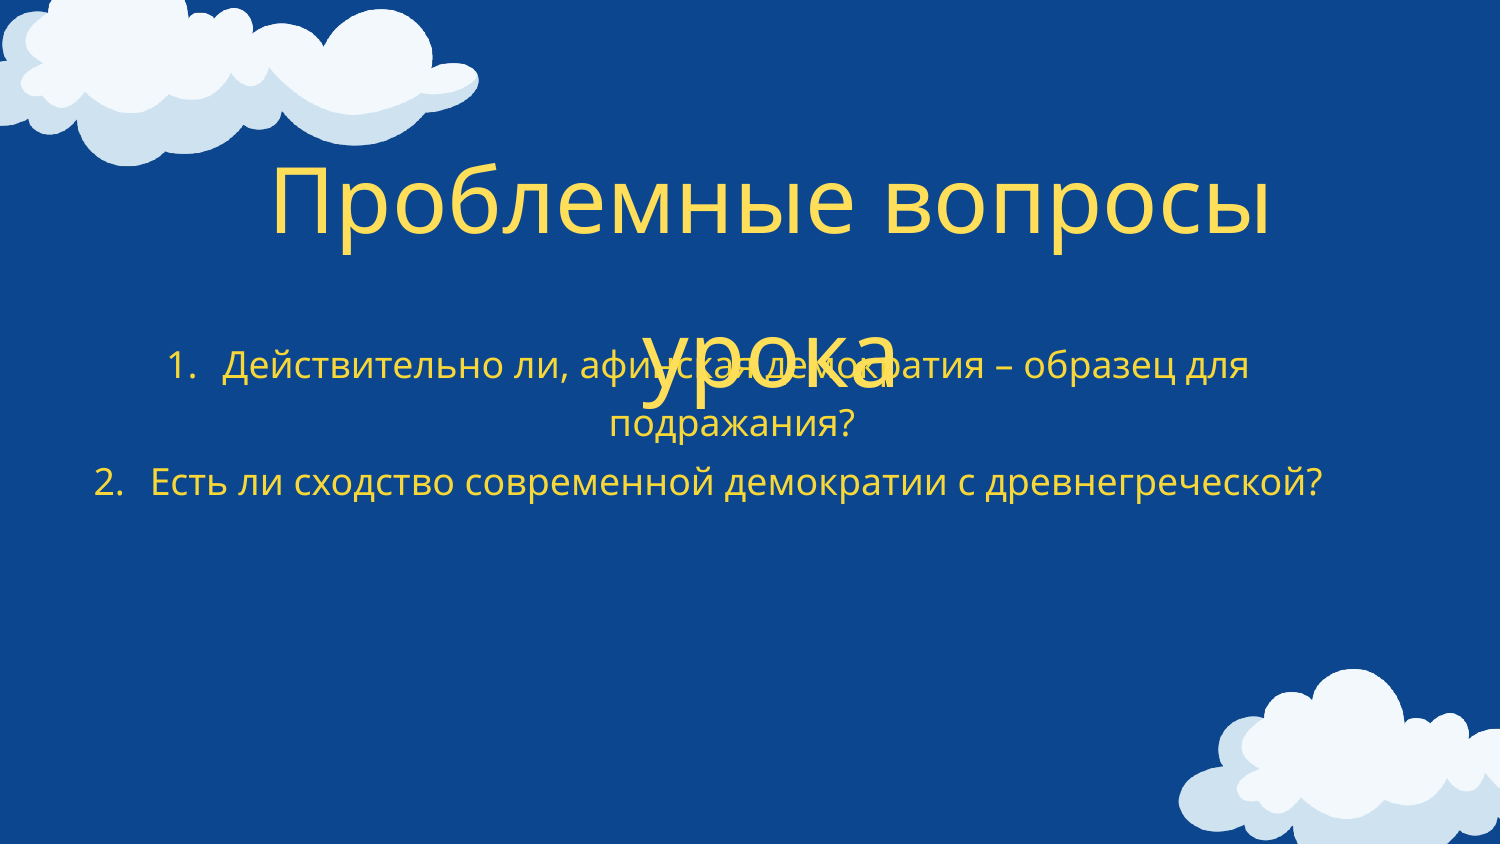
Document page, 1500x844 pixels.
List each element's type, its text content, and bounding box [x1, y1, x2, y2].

text_box Действительно ли, афинская демократия – образец для подражания? Есть ли сходство современной демократии с древнегреческой? [70, 327, 1347, 503]
picture [0, 0, 484, 171]
picture [1178, 663, 1500, 844]
text_box Проблемные вопросы урока [163, 97, 1380, 406]
